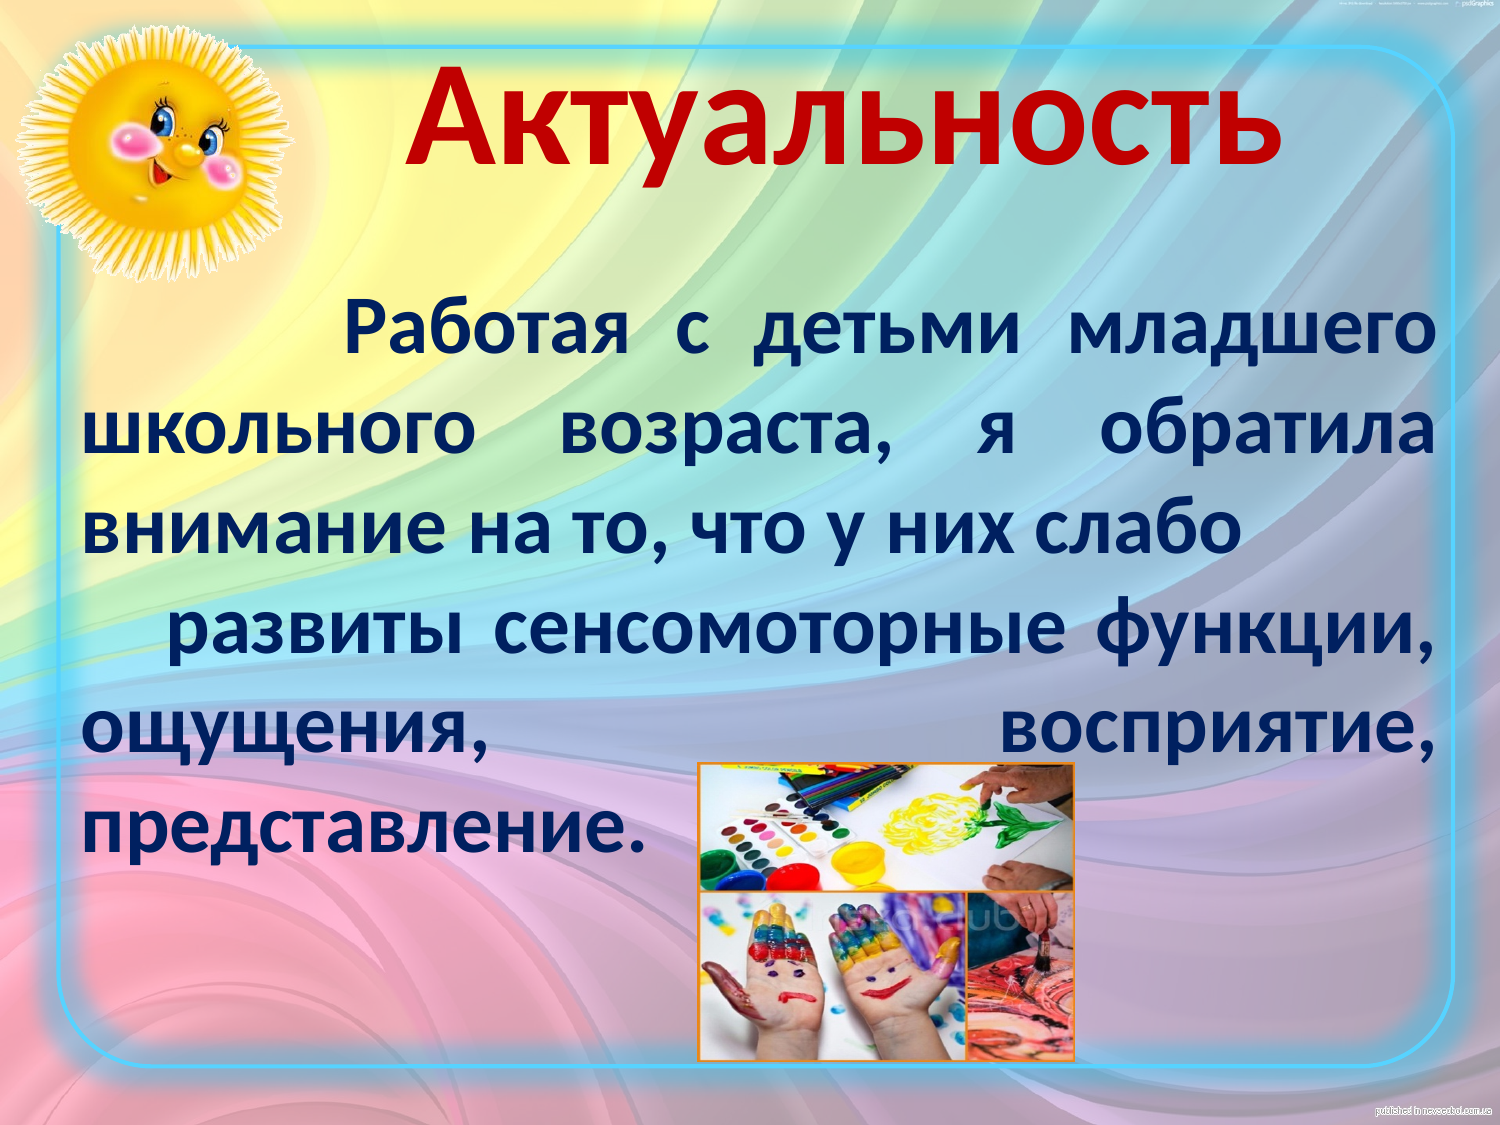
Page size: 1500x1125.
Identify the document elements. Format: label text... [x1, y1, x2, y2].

picture [697, 762, 1076, 1062]
text_box Работая с детьми младшего школьного возраста, я обратила внимание на то, что у них слабо развиты сенсомоторные функции, ощущения, восприятие, представление. [66, 262, 1454, 877]
text_box Актуальность [49, 7, 1438, 203]
picture [11, 11, 340, 340]
